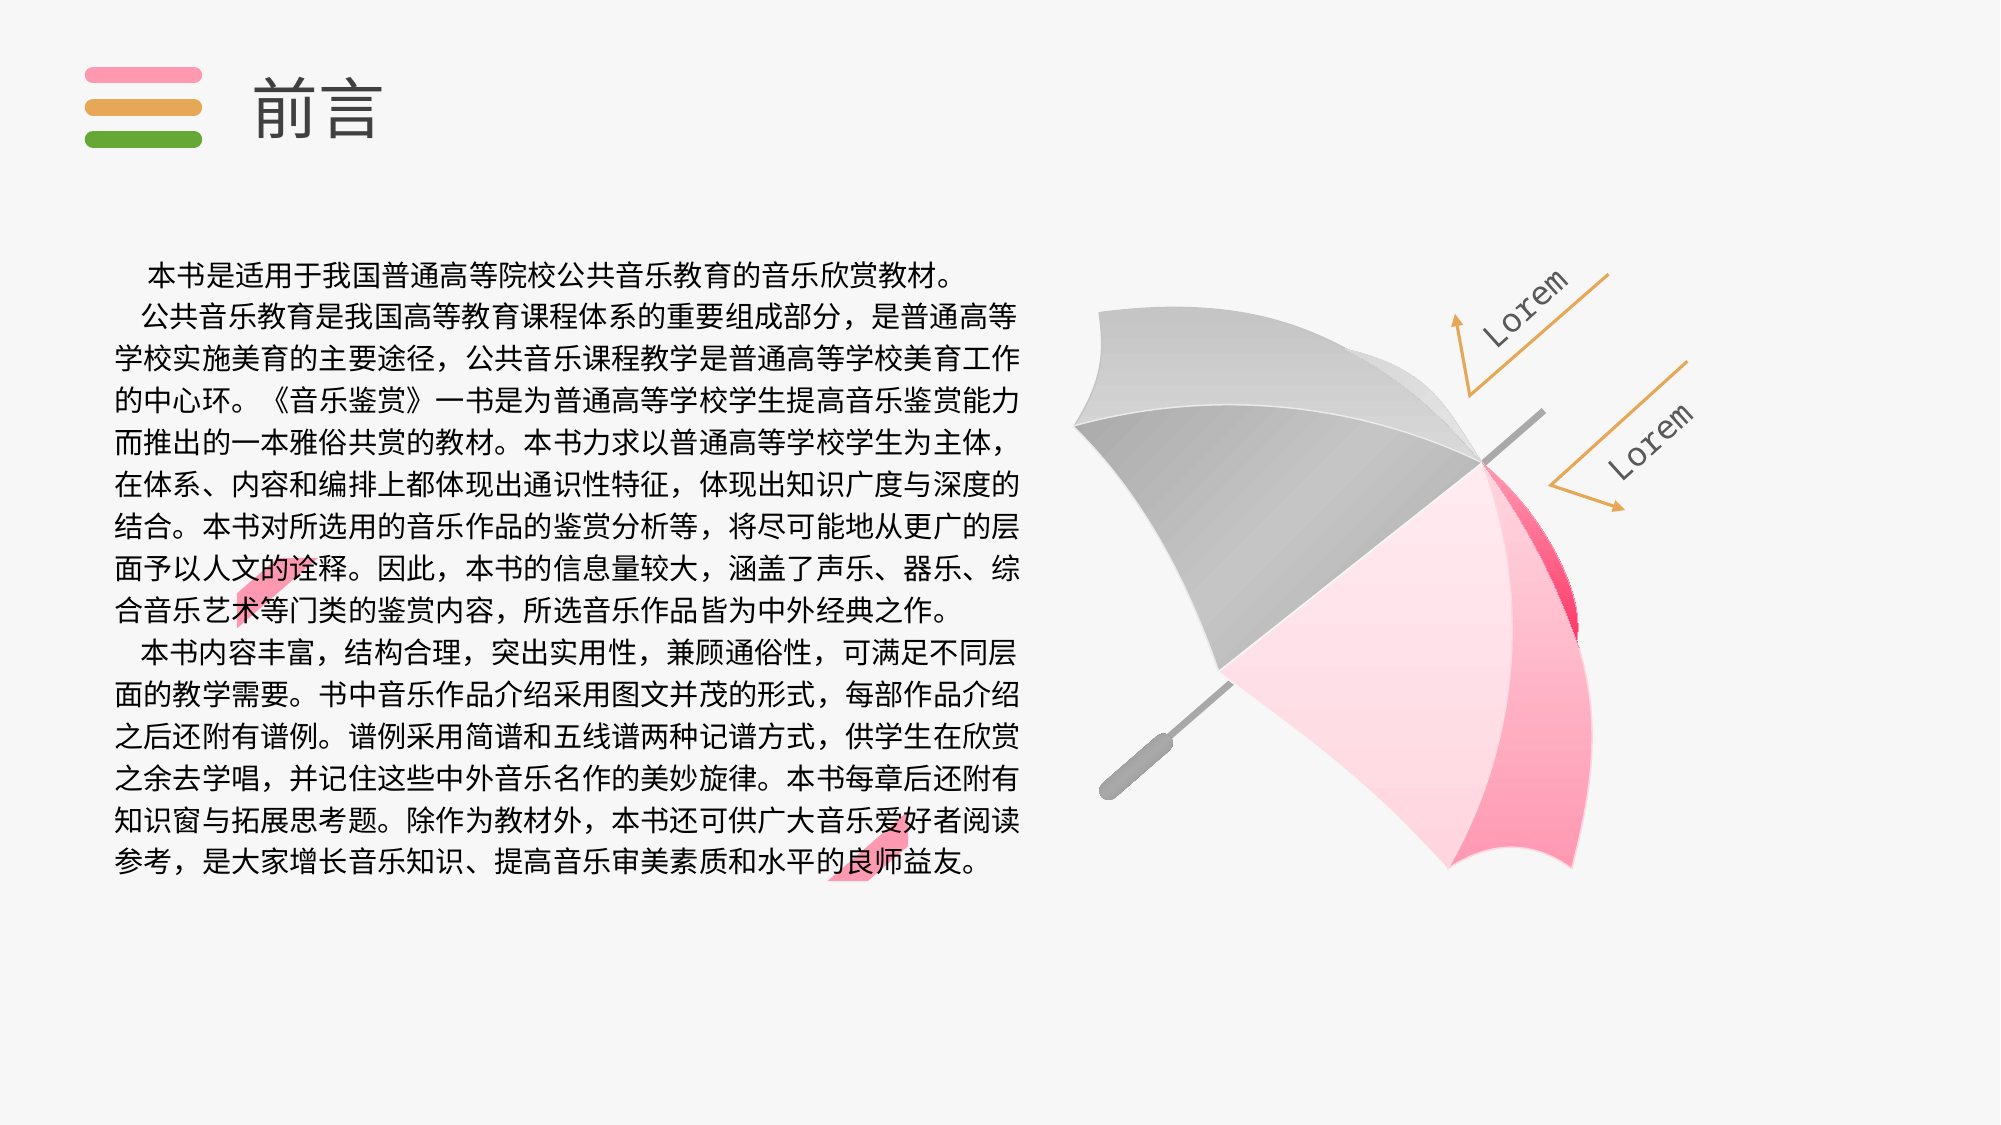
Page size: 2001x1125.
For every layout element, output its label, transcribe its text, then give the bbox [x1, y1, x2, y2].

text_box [93, 74, 194, 140]
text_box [236, 558, 908, 882]
text_box 本书是适用于我国普通高等院校公共音乐教育的音乐欣赏教材。 公共音乐教育是我国高等教育课程体系的重要组成部分，是普通高等学校实施美育的主要途径，公共音乐课程教学是普通高等学校美育工作的中心环。《音乐鉴赏》一书是为普通高等学校学生提高音乐鉴赏能力而推出的一本雅俗共赏的教材。本书力求以普通高等学校学生为主体，在体系、内容和编排上都体现出通识性特征，体现出知识广度与深度的结合。本书对所选用的音乐作品的鉴赏分析等，将尽可能地从更广的层面予以人文的诠释。因此，本书的信息量较大，涵盖了声乐、器乐、综合音乐艺术等门类的鉴赏内容，所选音乐作品皆为中外经典之作。 本书内容丰富，结构合理，突出实用性，兼顾通俗性，可满足不同层面的教学需要。书中音乐作品介绍采用图文并茂的形式，每部作品介绍之后还附有谱例。谱例采用简谱和五线谱两种记谱方式，供学生在欣赏之余去学唱，并记住这些中外音乐名作的美妙旋律。本书每章后还附有知识窗与拓展思考题。除作为教材外，本书还可供广大音乐爱好者阅读 参考，是大家增长音乐知识、提高音乐审美素质和水平的良师益友。 [99, 242, 1041, 964]
text_box 前言 [236, 59, 869, 154]
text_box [1073, 260, 1757, 869]
